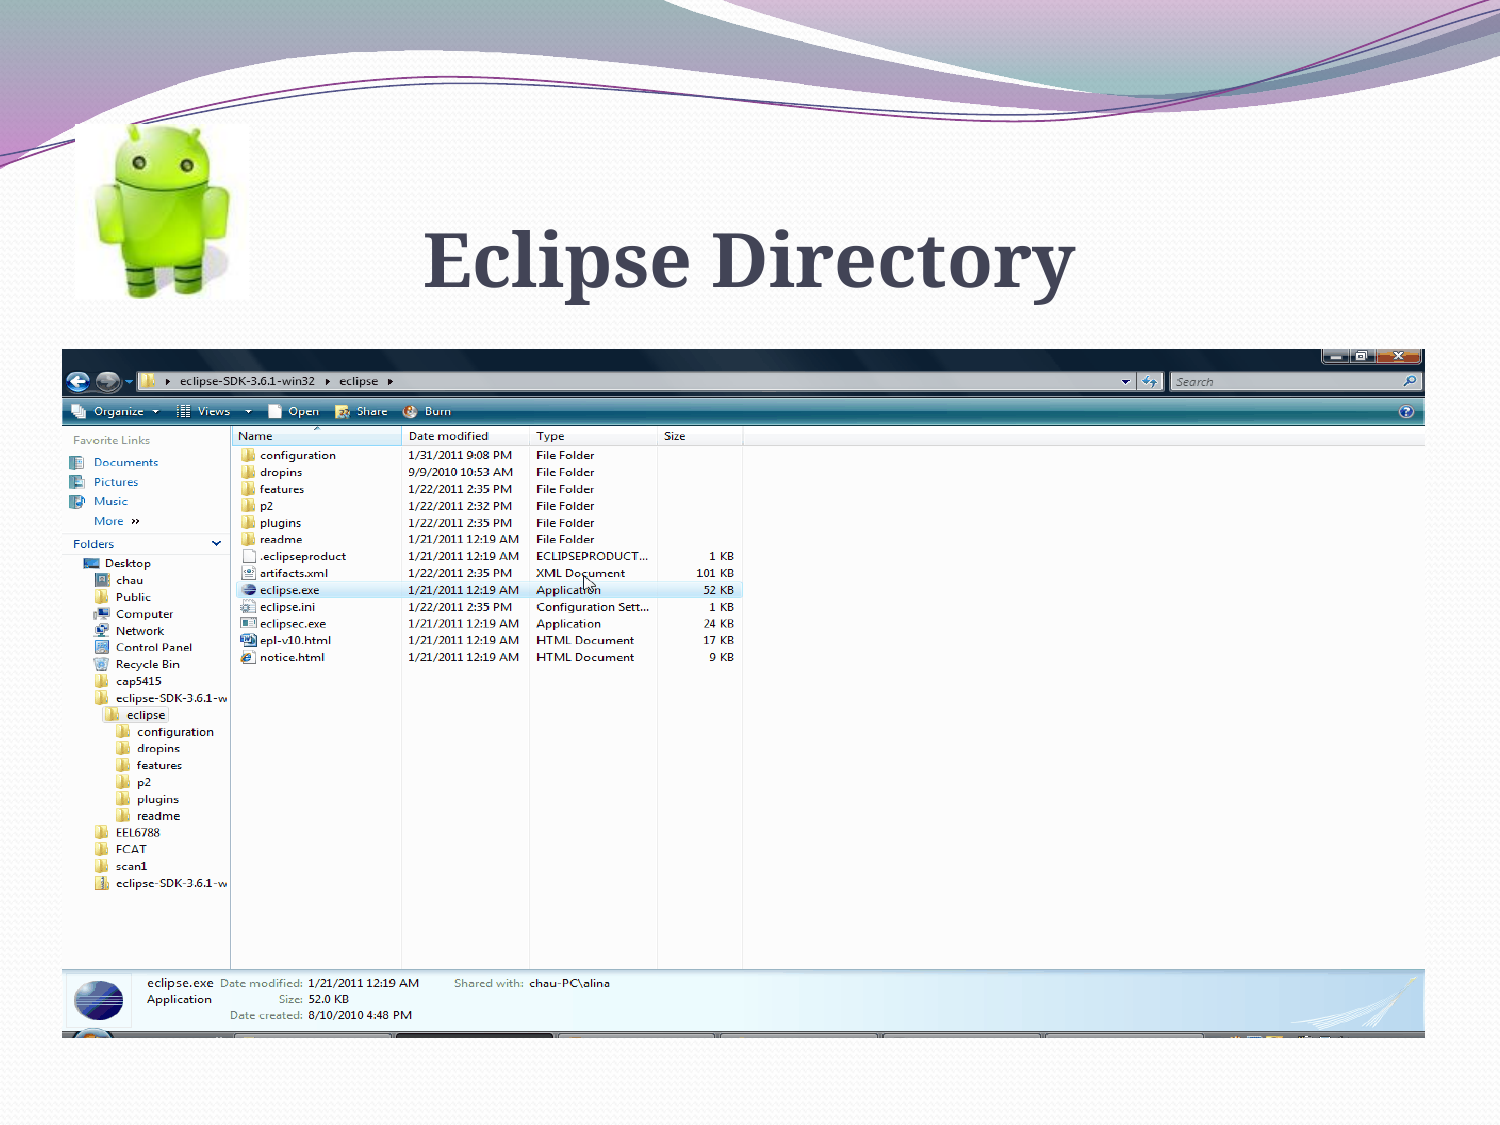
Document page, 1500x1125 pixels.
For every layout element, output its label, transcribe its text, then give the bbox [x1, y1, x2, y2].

title Eclipse Directory [75, 115, 1425, 303]
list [62, 349, 1426, 1038]
